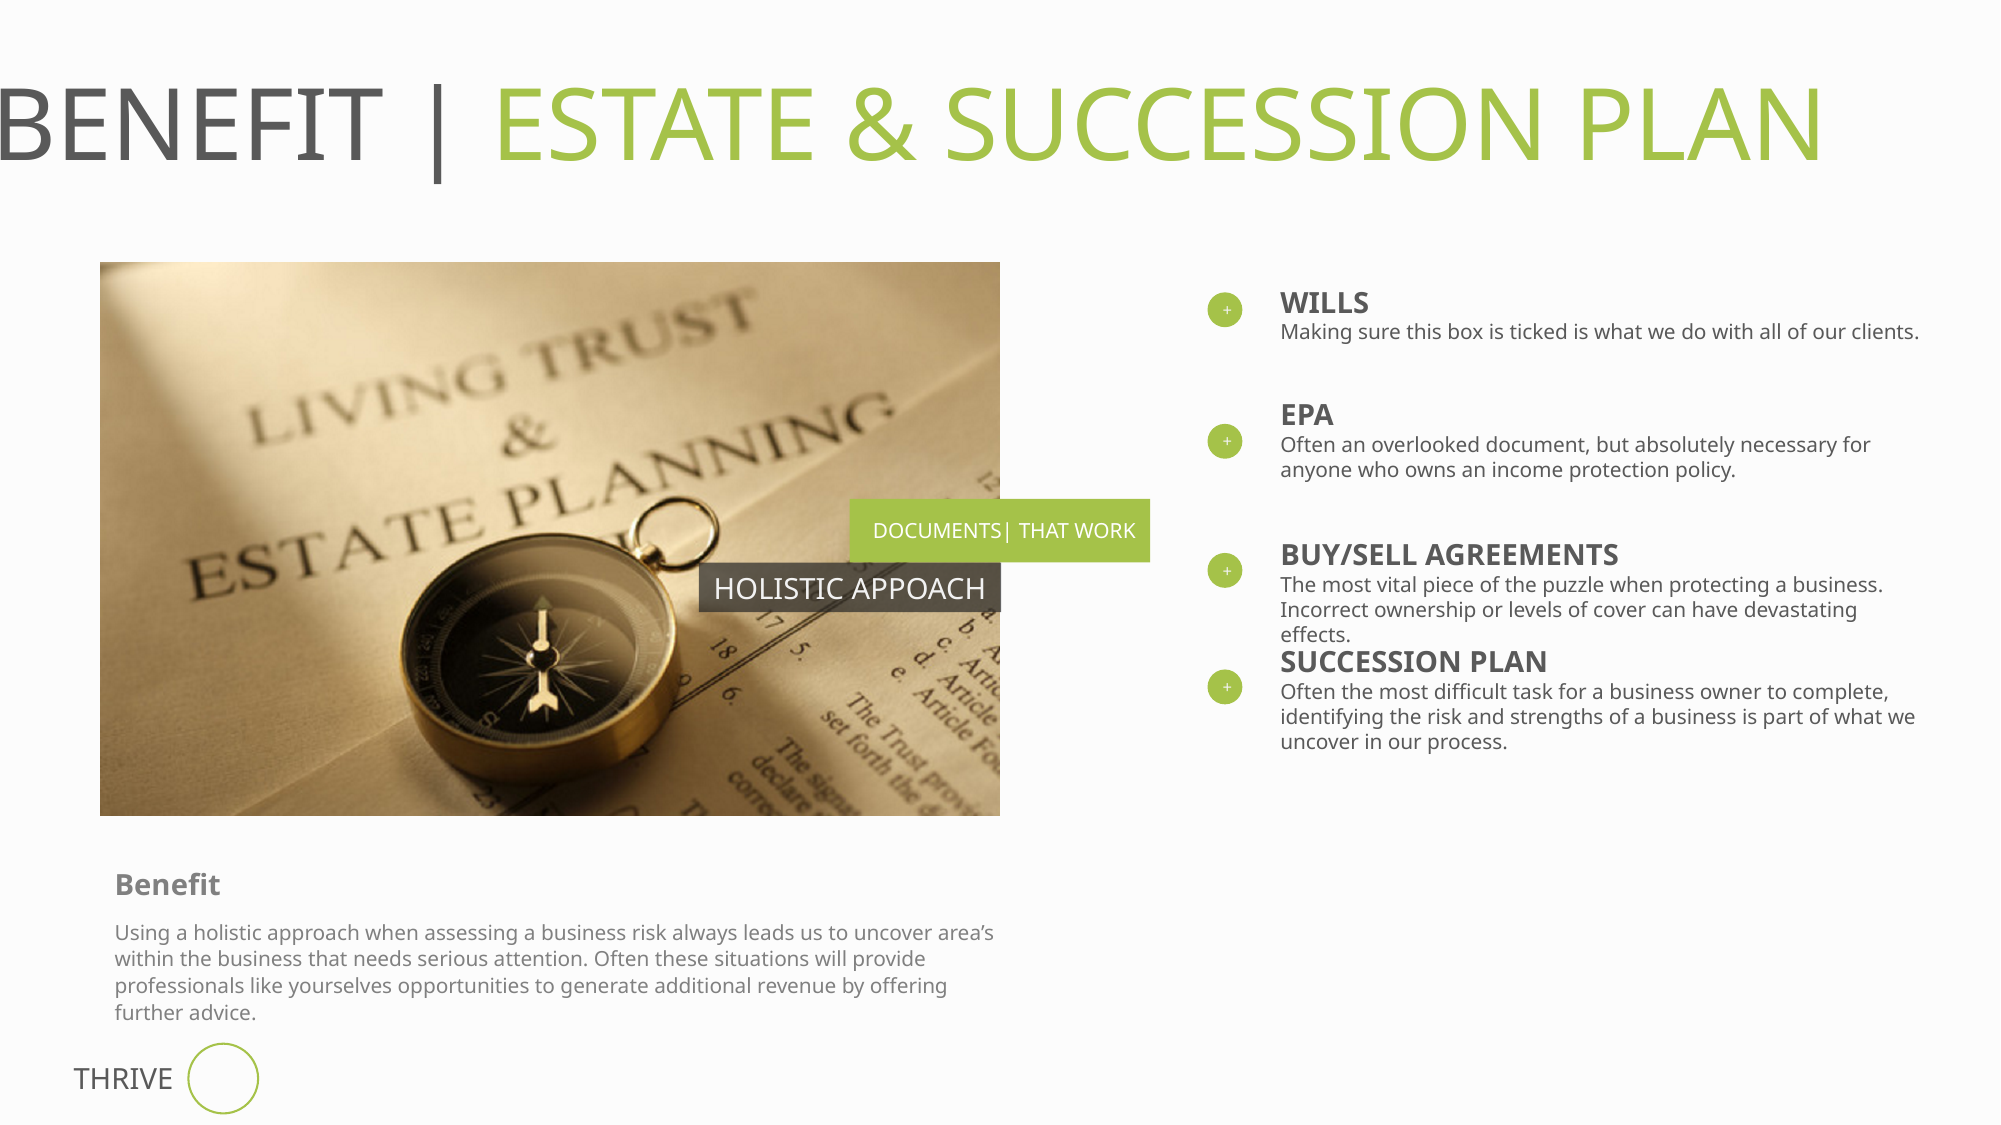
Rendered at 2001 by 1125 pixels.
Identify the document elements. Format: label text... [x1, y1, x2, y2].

text_box THRIVE [58, 1052, 189, 1103]
text_box SUCCESSION PLAN Often the most difficult task for a business owner to complete, identifying the risk and strengths of a business is part of what we uncover in our process. [1265, 636, 1945, 762]
text_box + [1206, 422, 1244, 460]
text_box WILLS Making sure this box is ticked is what we do with all of our clients. [1265, 276, 1945, 352]
text_box [189, 1042, 260, 1115]
text_box DOCUMENTS| THAT WORK [1000, 498, 1151, 563]
text_box BENEFIT | ESTATE & SUCCESSION PLAN [0, 53, 1844, 188]
text_box + [1206, 551, 1244, 589]
text_box EPA Often an overlooked document, but absolutely necessary for anyone who owns an income protection policy. [1265, 388, 1945, 489]
text_box Benefit Using a holistic approach when assessing a business risk always leads us to uncover area’s within the business that needs serious attention. Often these situations will provide professionals like yourselves opportunities to generate additional revenue by offering further advice. [99, 856, 1016, 1032]
text_box + [1206, 668, 1244, 706]
text_box + [1206, 291, 1244, 329]
picture [99, 262, 1000, 816]
text_box BUY/SELL AGREEMENTS The most vital piece of the puzzle when protecting a business. Incorrect ownership or levels of cover can have devastating effects. [1265, 529, 1945, 636]
